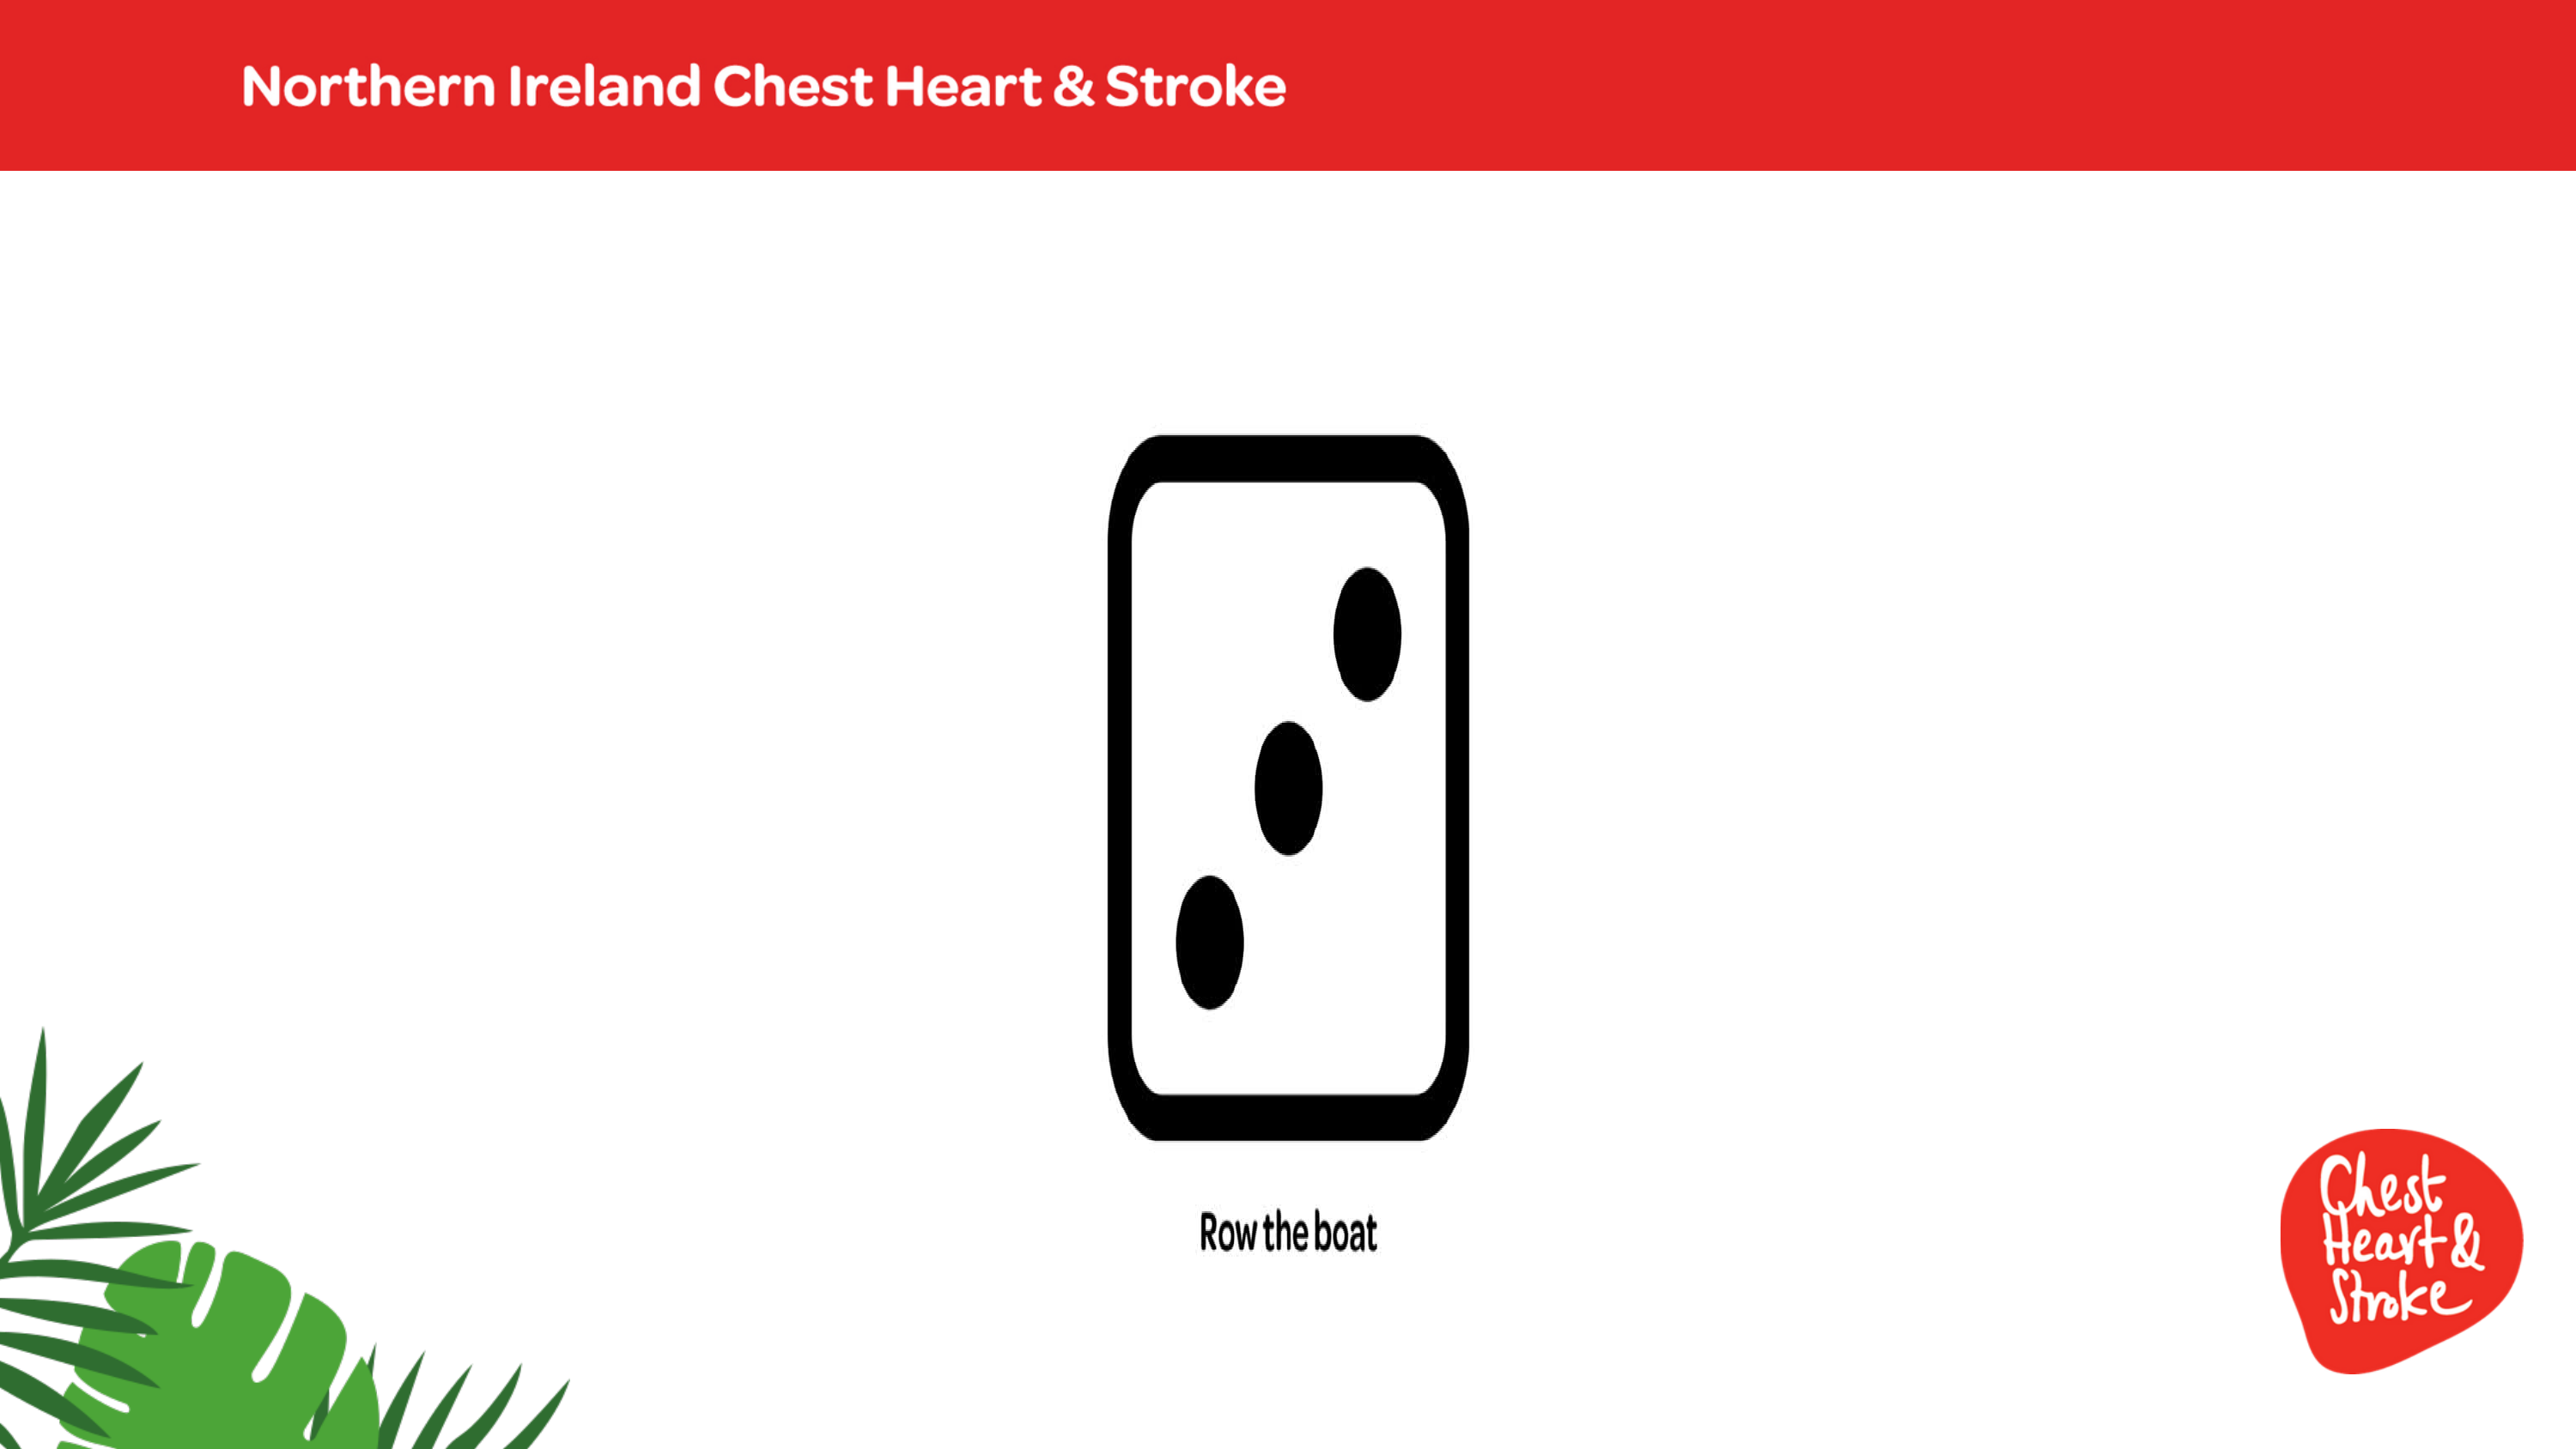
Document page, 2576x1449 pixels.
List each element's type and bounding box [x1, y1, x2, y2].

text_box [755, 202, 1821, 1375]
text_box [0, 1026, 570, 1449]
text_box [0, 0, 2576, 171]
text_box [2280, 1129, 2524, 1374]
